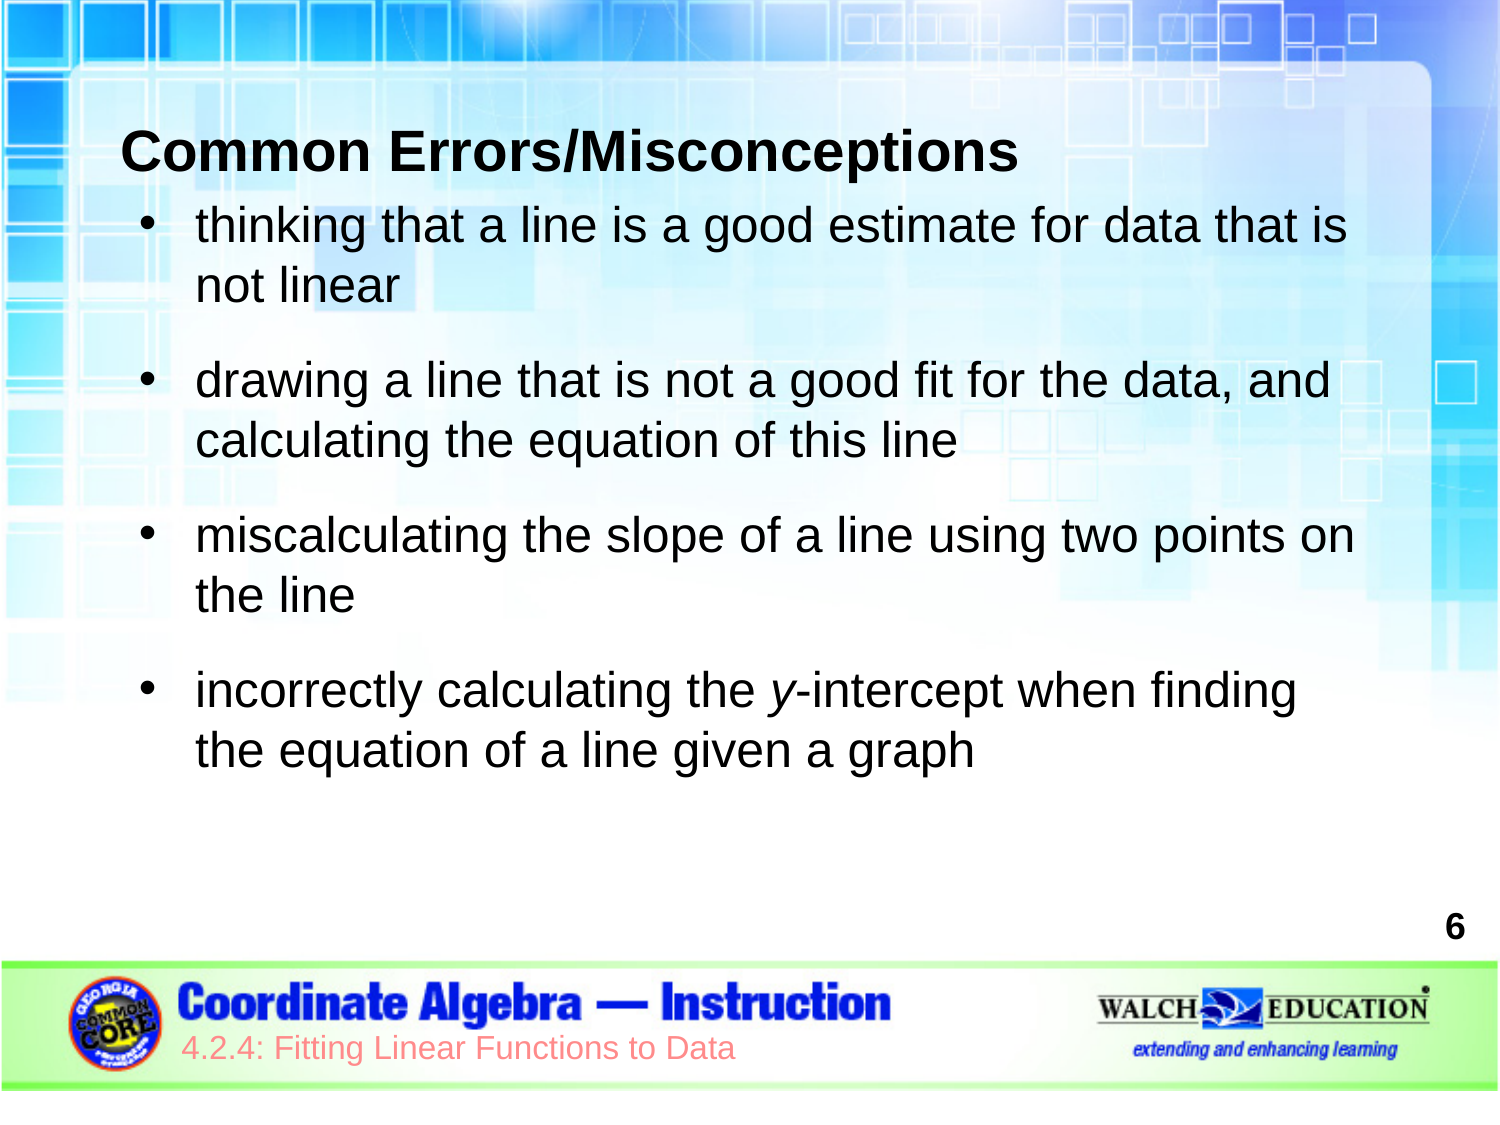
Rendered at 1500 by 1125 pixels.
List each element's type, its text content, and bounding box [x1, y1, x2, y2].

slide_number 6 [1361, 901, 1481, 949]
footer 4.2.4: Fitting Linear Functions to Data [166, 1024, 1080, 1069]
picture [1, 0, 1500, 1091]
subtitle Common Errors/Misconceptions thinking that a line is a good estimate for data that is not linear drawing a line that is not a good fit for the data, and calculating the equation of this line miscalculating the slope of a line using two points on the line incorrectly calculating the y-intercept when finding the equation of a line given a graph [105, 105, 1394, 925]
